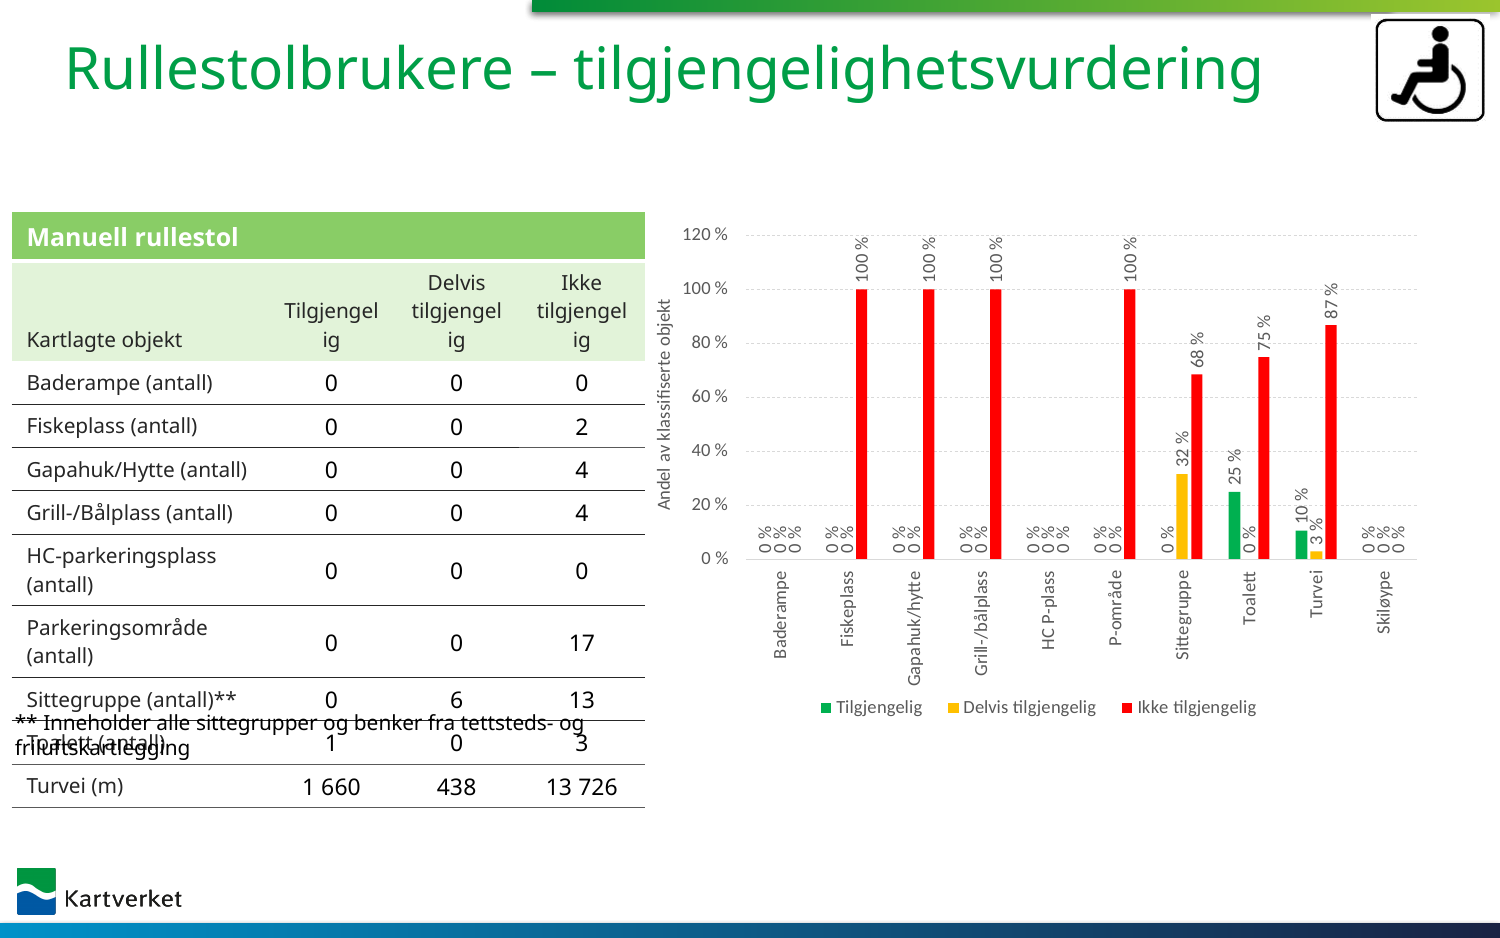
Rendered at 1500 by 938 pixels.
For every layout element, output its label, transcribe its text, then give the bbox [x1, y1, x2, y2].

table_cell Ikke tilgjengelig [519, 263, 638, 361]
table_cell 0 [394, 405, 519, 447]
table_cell 0 [394, 491, 519, 534]
table_header Manuell rullestol [12, 212, 645, 259]
table_cell 0 [394, 361, 519, 404]
table_cell 6 [394, 678, 519, 702]
table_cell Turvei (m) [12, 768, 269, 807]
table_cell 4 [519, 448, 638, 490]
table_cell Delvis tilgjengelig [394, 263, 519, 361]
table_cell 0 [269, 535, 394, 605]
table_cell Fiskeplass (antall) [12, 405, 269, 447]
table_cell 0 [269, 448, 394, 490]
table_cell 0 [519, 535, 638, 605]
table_cell 0 [269, 678, 394, 702]
table_cell 0 [394, 535, 519, 605]
table_cell Tilgjengelig [269, 263, 394, 361]
table_cell 0 [269, 361, 394, 404]
table_cell HC-parkeringsplass (antall) [12, 535, 269, 605]
table_cell 2 [519, 405, 638, 447]
table_cell Baderampe (antall) [12, 361, 269, 404]
table_cell 0 [519, 361, 638, 404]
table_cell 13 726 [519, 768, 645, 807]
table_cell 438 [394, 768, 519, 807]
text_box Rullestolbrukere – tilgjengelighetsvurdering [49, 12, 1372, 109]
table_cell Kartlagte objekt [12, 263, 269, 361]
table_cell 4 [519, 491, 638, 534]
table_cell 0 [394, 606, 519, 677]
text_box ** Inneholder alle sittegrupper og benker fra tettsteds- og friluftskartlegging [0, 702, 745, 768]
table_cell 0 [269, 405, 394, 447]
table_cell 17 [519, 606, 638, 677]
table_cell Parkeringsområde (antall) [12, 606, 269, 677]
table_cell 13 [519, 678, 638, 702]
table_cell Grill-/Bålplass (antall) [12, 491, 269, 534]
table_cell 0 [269, 606, 394, 677]
table_cell 1 660 [269, 768, 394, 807]
picture [1371, 13, 1491, 127]
table_cell Gapahuk/Hytte (antall) [12, 448, 269, 490]
table_cell Sittegruppe (antall)** [12, 678, 269, 702]
picture [643, 218, 1427, 728]
table_cell 0 [269, 491, 394, 534]
table_cell 0 [394, 448, 519, 490]
